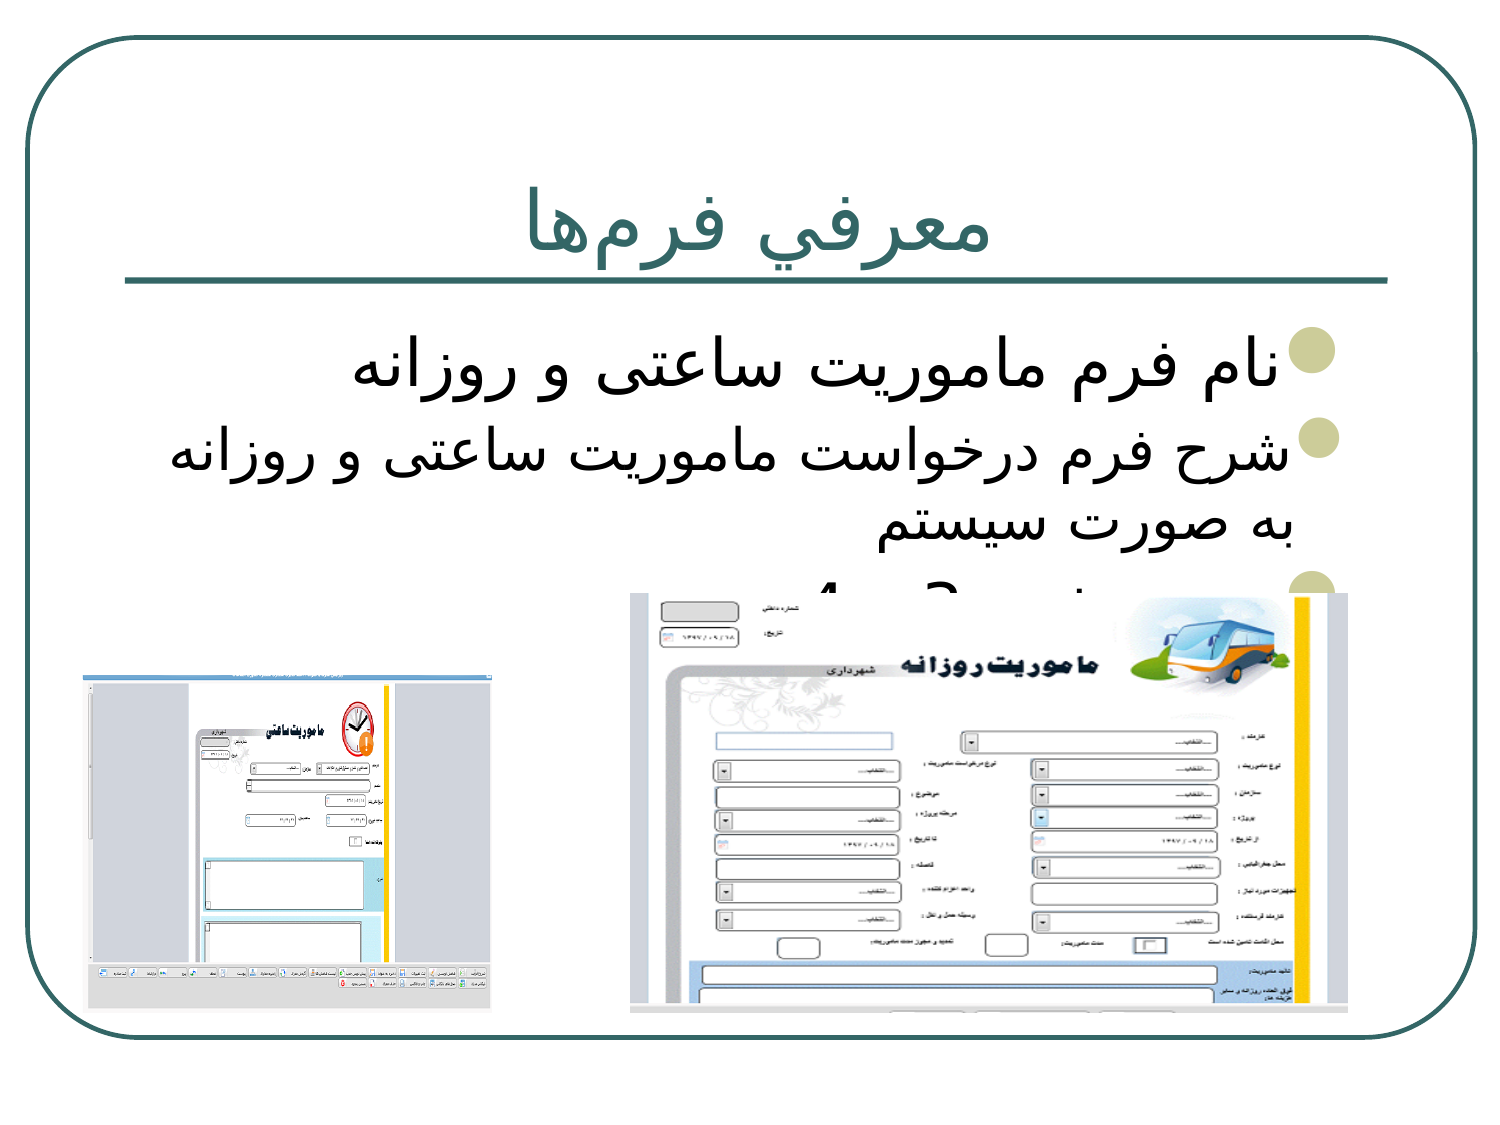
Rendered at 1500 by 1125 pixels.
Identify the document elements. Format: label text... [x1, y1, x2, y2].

picture [81, 675, 492, 1013]
list نام فرم ماموریت ساعتی و روزانه شرح فرم درخواست ماموریت ساعتی و روزانه به صورت سیستم تصوير فرم 3 و 4 [125, 312, 1388, 975]
title معرفي فرم‌ها [69, 87, 1450, 275]
picture [629, 593, 1348, 1013]
